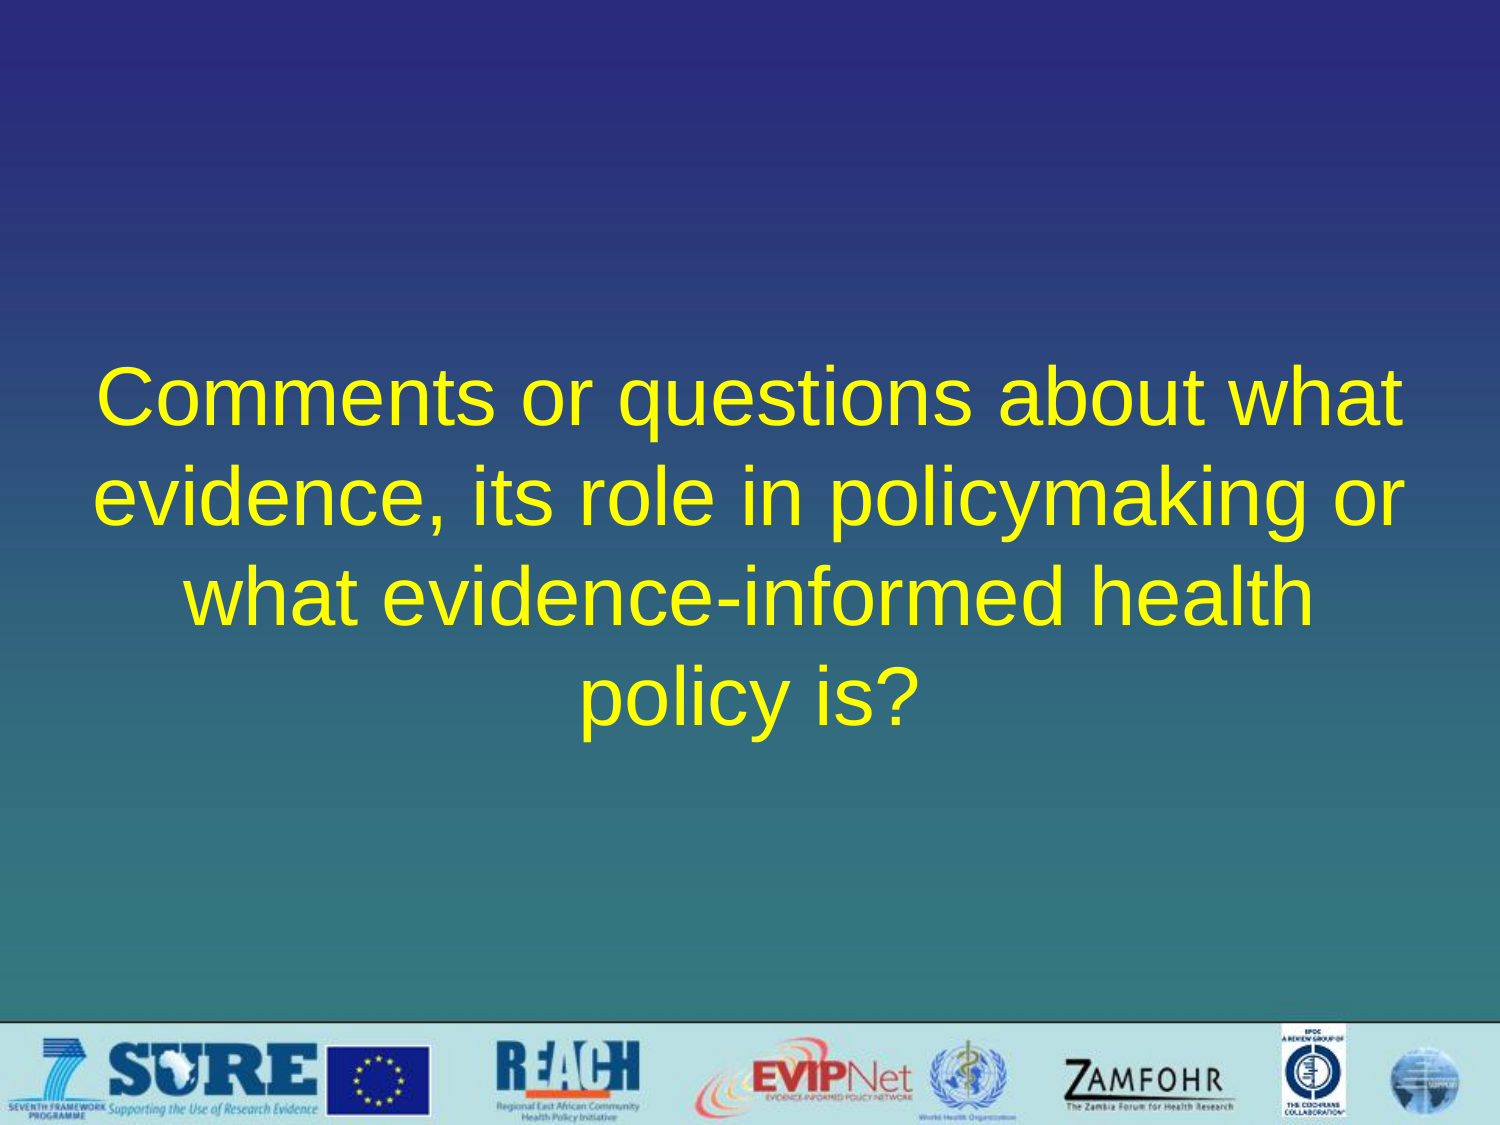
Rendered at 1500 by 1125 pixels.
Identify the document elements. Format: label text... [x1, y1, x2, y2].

picture [0, 0, 1500, 1125]
title Comments or questions about what evidence, its role in policymaking or what evidence-informed health policy is? [74, 392, 1426, 693]
